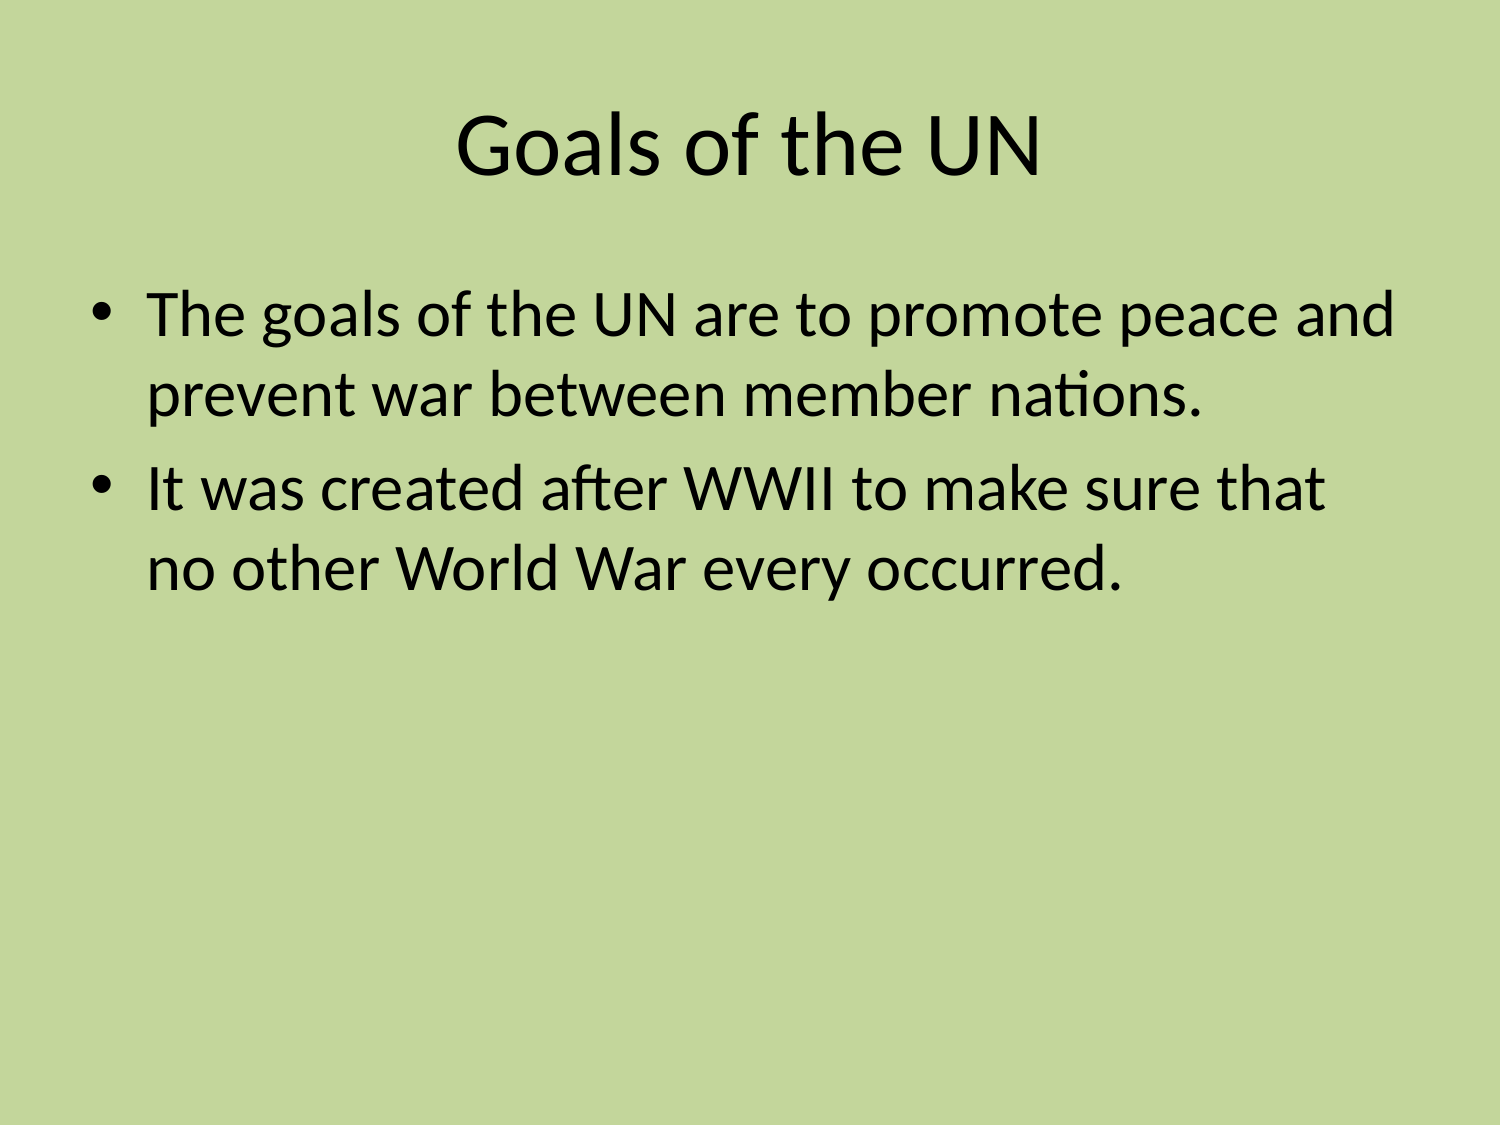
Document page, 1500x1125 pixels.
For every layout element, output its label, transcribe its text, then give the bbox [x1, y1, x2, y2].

list The goals of the UN are to promote peace and prevent war between member nations. It was created after WWII to make sure that no other World War every occurred. [75, 262, 1425, 1005]
title Goals of the UN [75, 45, 1425, 233]
